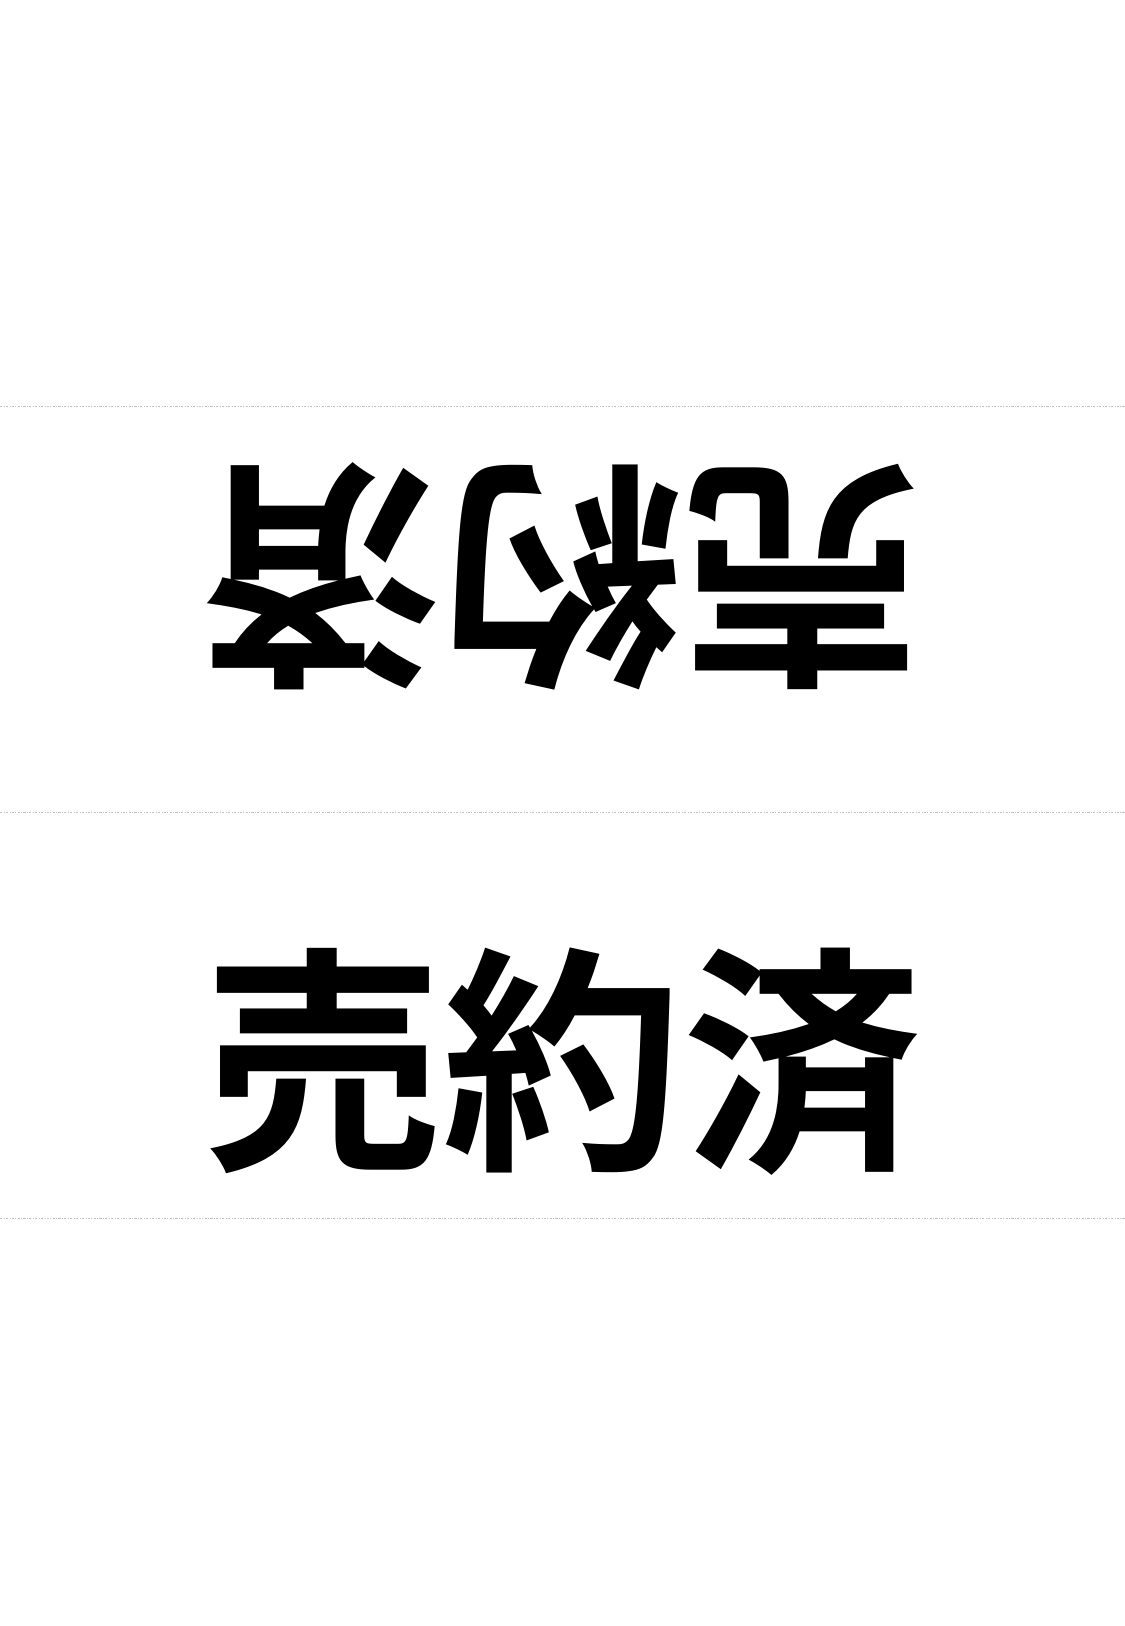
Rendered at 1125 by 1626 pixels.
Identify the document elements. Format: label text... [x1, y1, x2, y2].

text_box 売約済 [188, 904, 937, 1207]
text_box 売約済 [188, 431, 937, 734]
